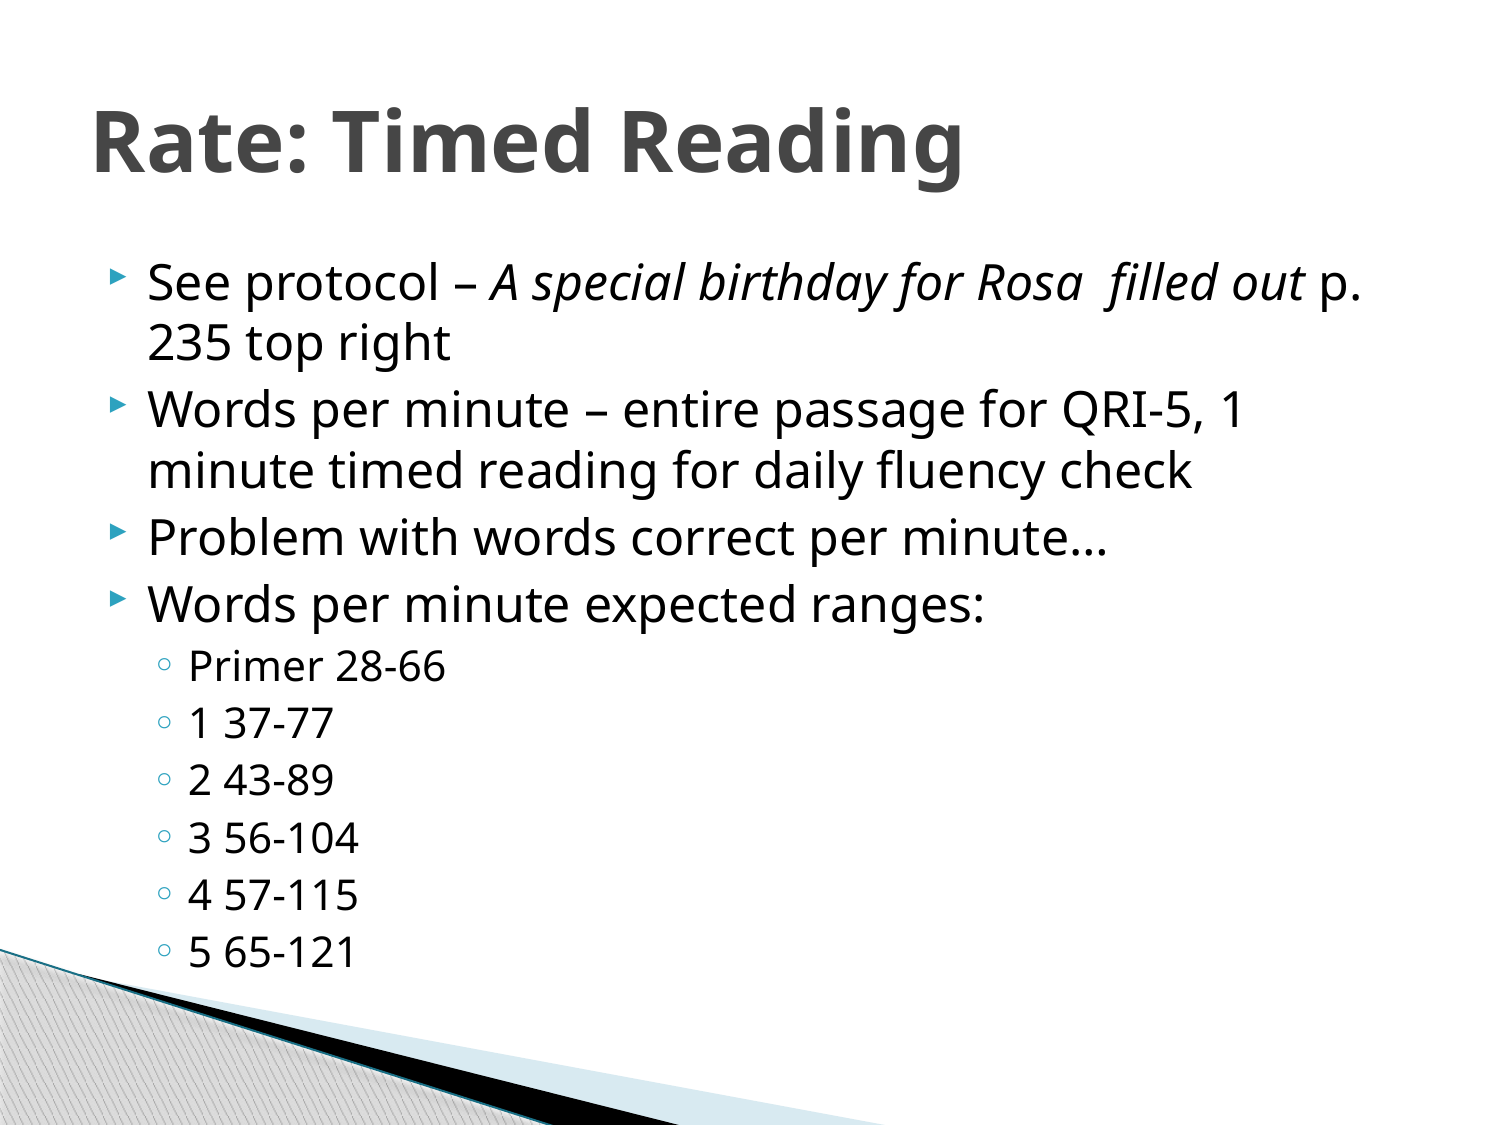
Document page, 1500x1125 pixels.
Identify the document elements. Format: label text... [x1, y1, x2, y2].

list See protocol – A special birthday for Rosa filled out p. 235 top right Words per minute – entire passage for QRI-5, 1 minute timed reading for daily fluency check Problem with words correct per minute… Words per minute expected ranges: Primer 28-66 1 37-77 2 43-89 3 56-104 4 57-115 5 65-121 [75, 243, 1425, 986]
title Rate: Timed Reading [75, 45, 1425, 233]
